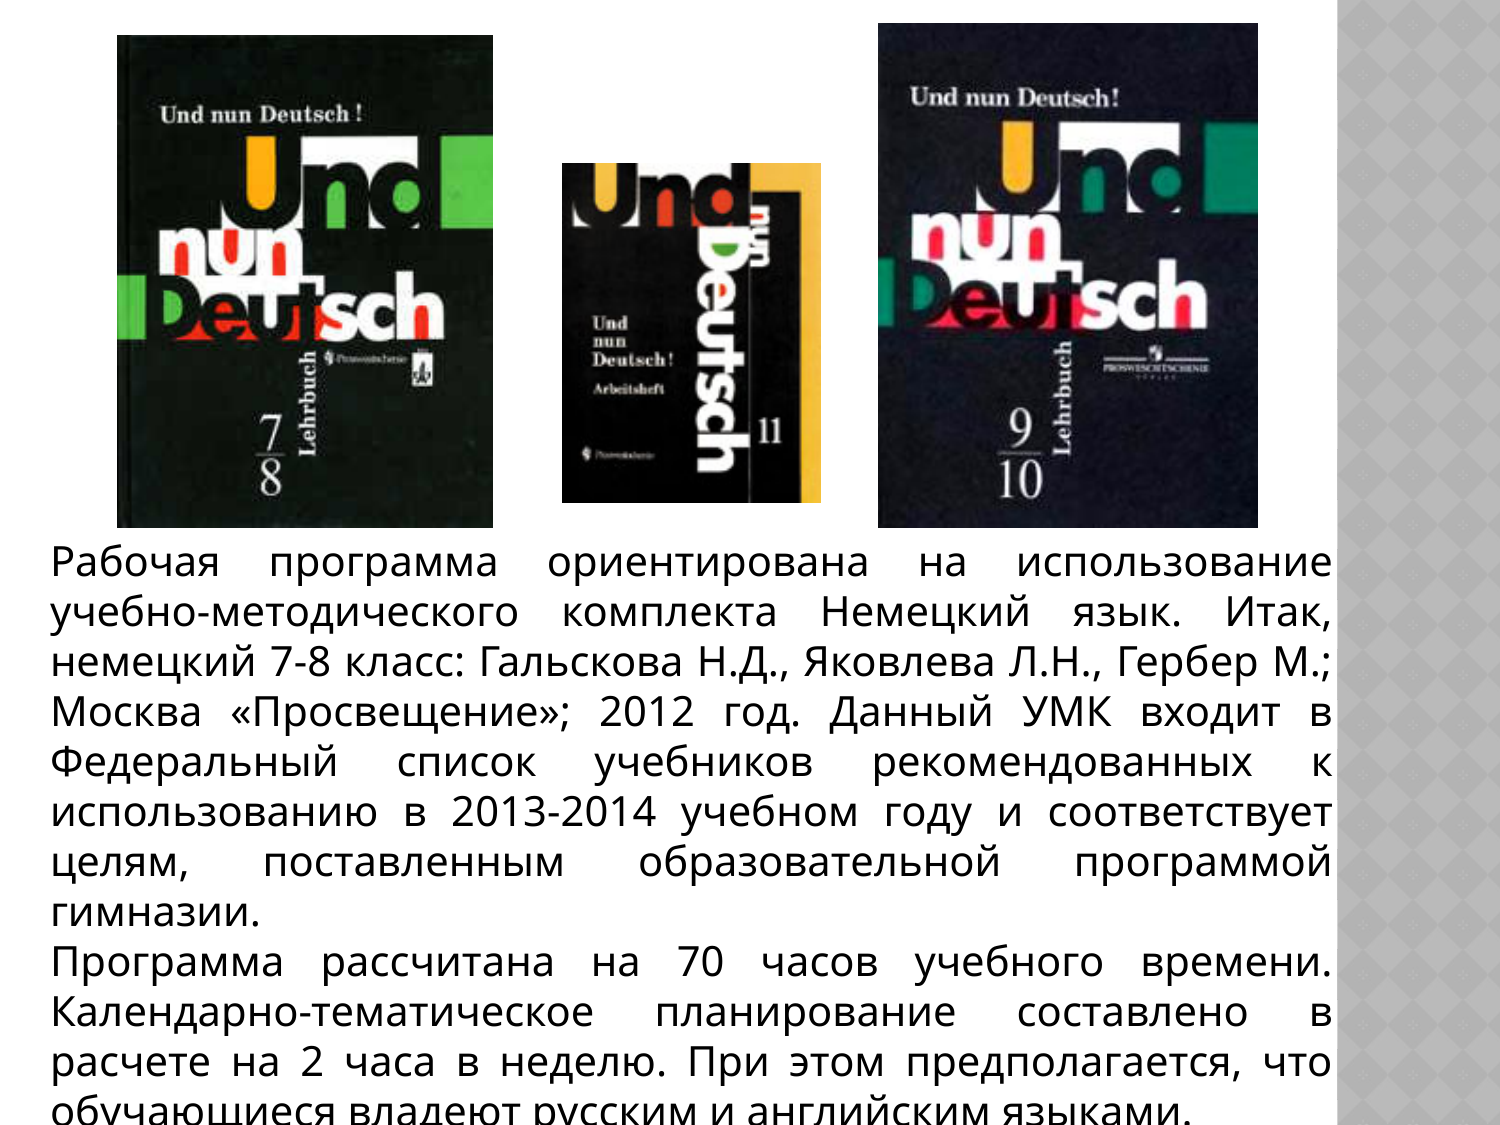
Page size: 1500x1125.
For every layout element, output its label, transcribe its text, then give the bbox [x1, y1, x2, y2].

picture [116, 34, 494, 528]
picture [561, 163, 821, 503]
text_box Рабочая программа ориентирована на использование учебно-методического комплекта Немецкий язык. Итак, немецкий 7-8 класс: Гальскова Н.Д., Яковлева Л.Н., Гербер М.; Москва «Просвещение»; 2012 год. Данный УМК входит в Федеральный список учебников рекомендованных к использованию в 2013-2014 учебном году и соответствует целям, поставленным образовательной программой гимназии. Программа рассчитана на 70 часов учебного времени. Календарно-тематическое планирование составлено в расчете на 2 часа в неделю. При этом предполагается, что обучающиеся владеют русским и английским языками. [35, 527, 1348, 1125]
picture [878, 23, 1259, 528]
